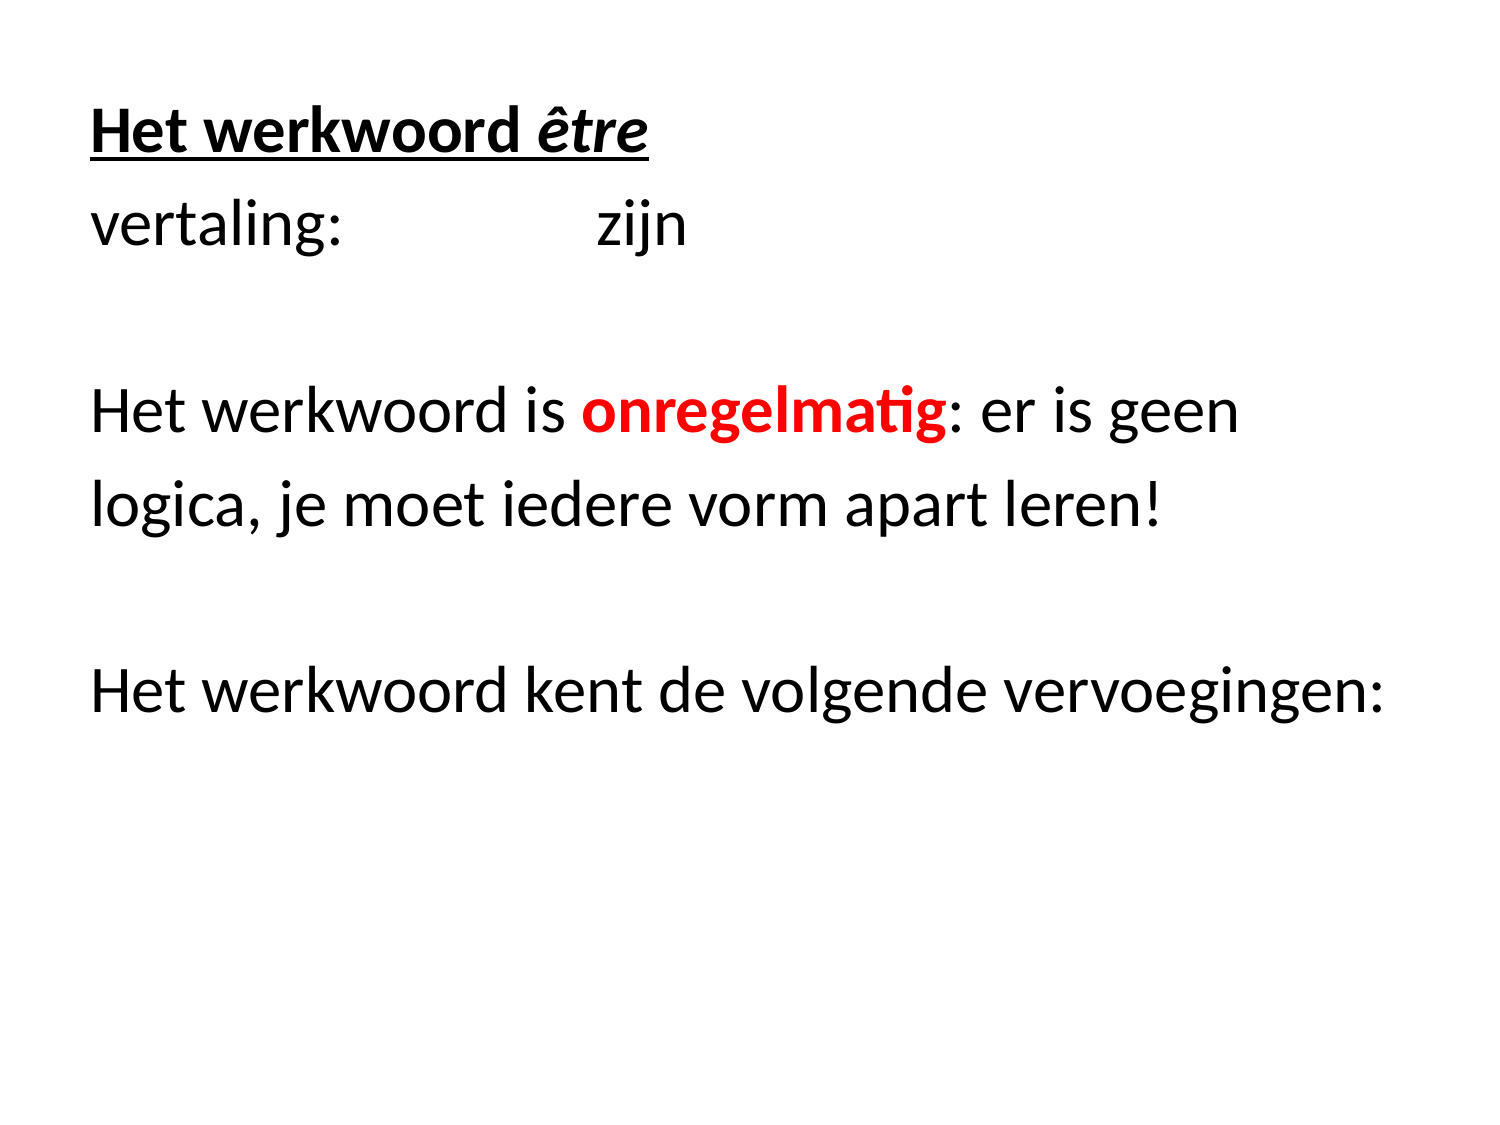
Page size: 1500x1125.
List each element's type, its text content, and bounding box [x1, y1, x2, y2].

list Het werkwoord être vertaling: zijn Het werkwoord is onregelmatig: er is geen logica, je moet iedere vorm apart leren! Het werkwoord kent de volgende vervoegingen: [75, 78, 1425, 1005]
